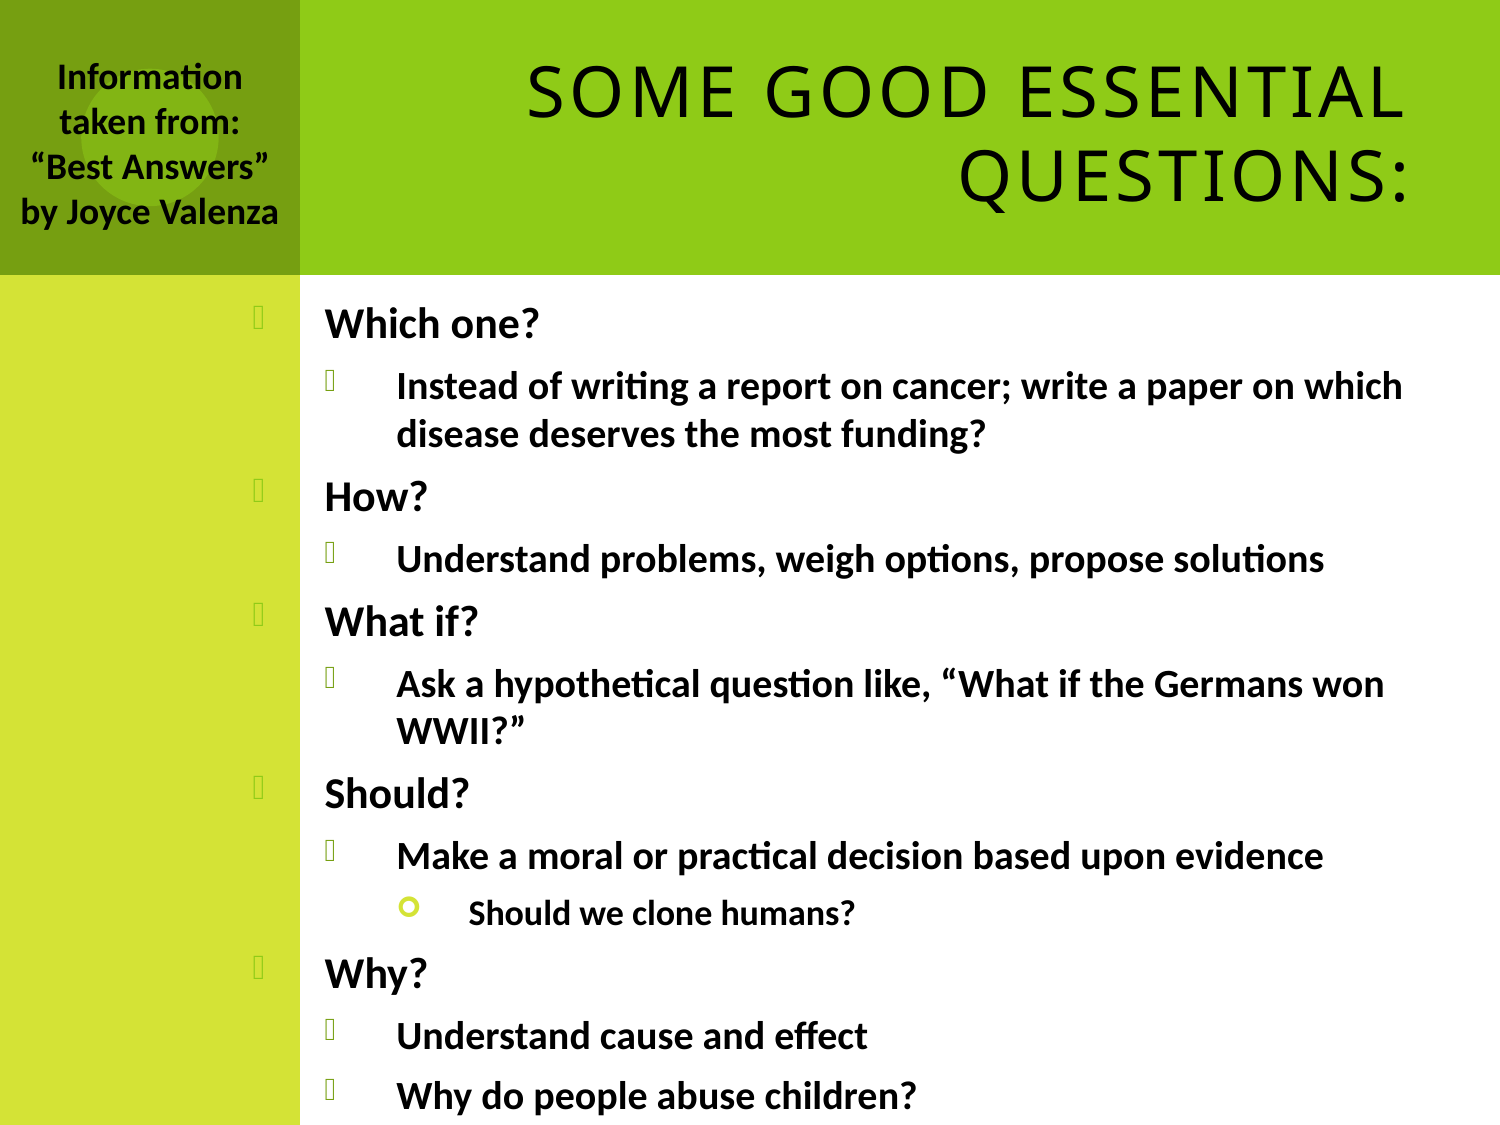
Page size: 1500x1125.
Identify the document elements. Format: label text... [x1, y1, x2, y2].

list Which one? Instead of writing a report on cancer; write a paper on which disease deserves the most funding? How? Understand problems, weigh options, propose solutions What if? Ask a hypothetical question like, “What if the Germans won WWII?” Should? Make a moral or practical decision based upon evidence Should we clone humans? Why? Understand cause and effect Why do people abuse children? [237, 287, 1500, 1125]
text_box Information taken from: “Best Answers” by Joyce Valenza [0, 0, 300, 240]
title Some good Essential Questions: [399, 37, 1425, 225]
